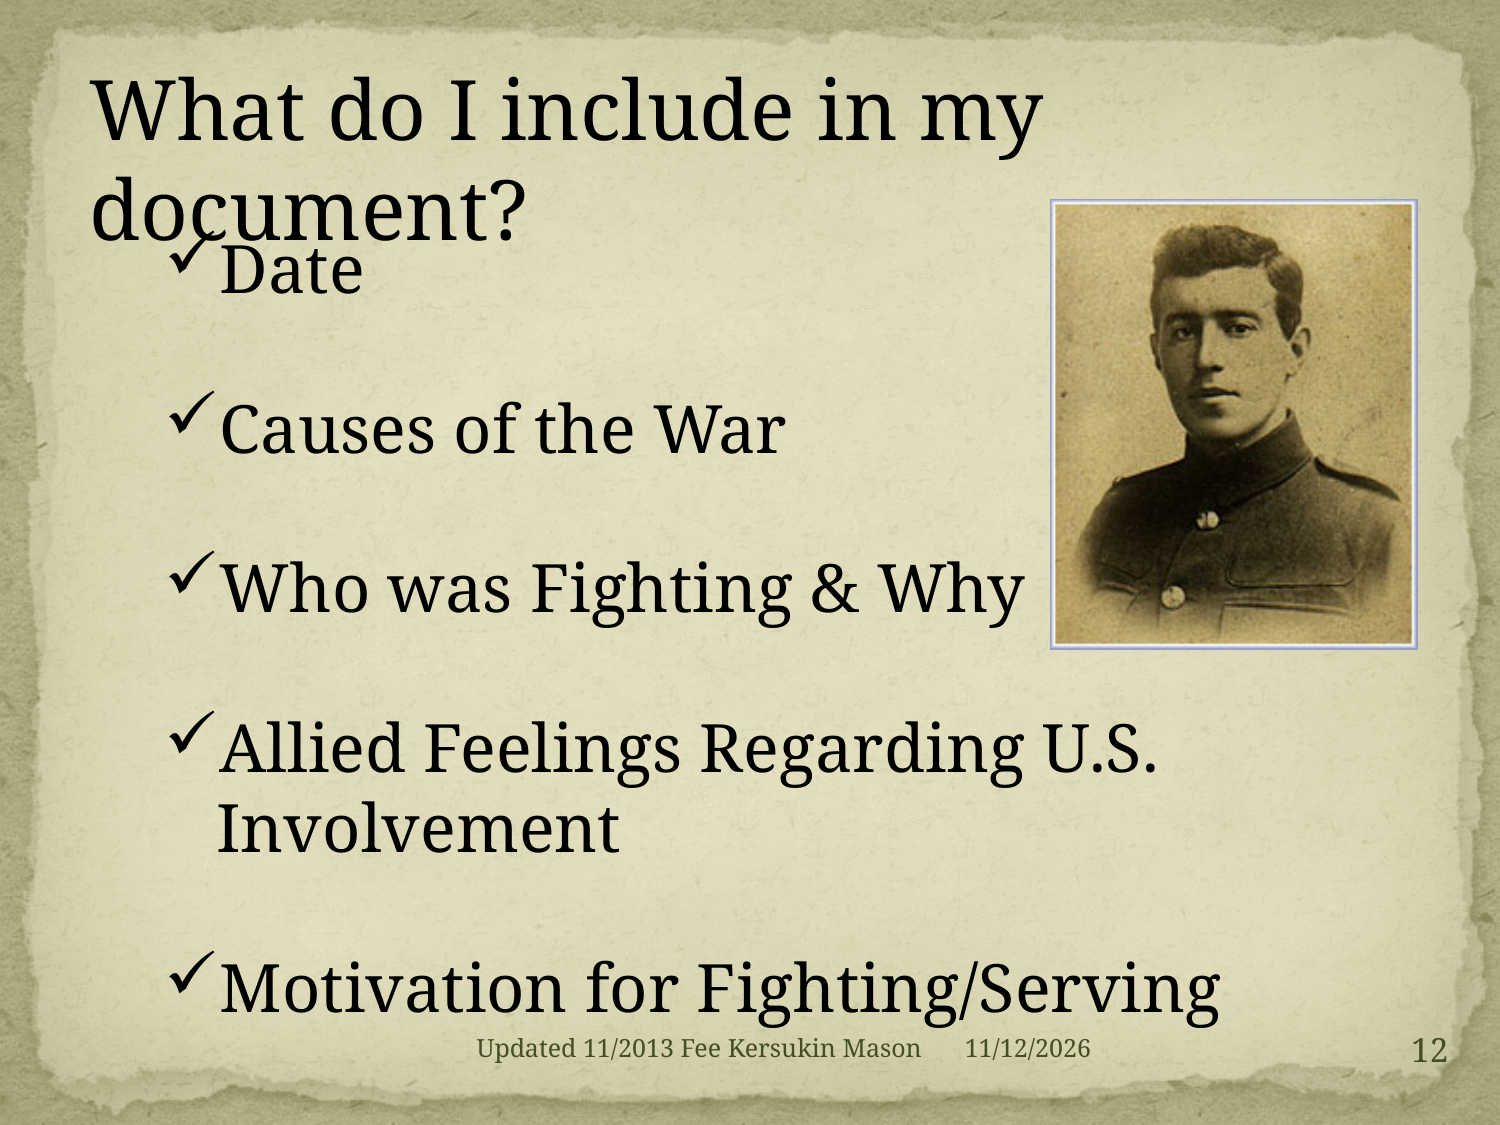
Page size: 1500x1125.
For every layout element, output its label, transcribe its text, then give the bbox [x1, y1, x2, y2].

picture [1050, 199, 1418, 650]
text_box Date Causes of the War Who was Fighting & Why Allied Feelings Regarding U.S. Involvement Motivation for Fighting/Serving [150, 219, 1375, 1114]
footer Updated 11/2013 Fee Kersukin Mason [350, 1017, 938, 1081]
text_box What do I include in my document? [74, 49, 1500, 265]
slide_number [950, 1017, 1375, 1081]
slide_number 12 [1379, 1014, 1480, 1089]
